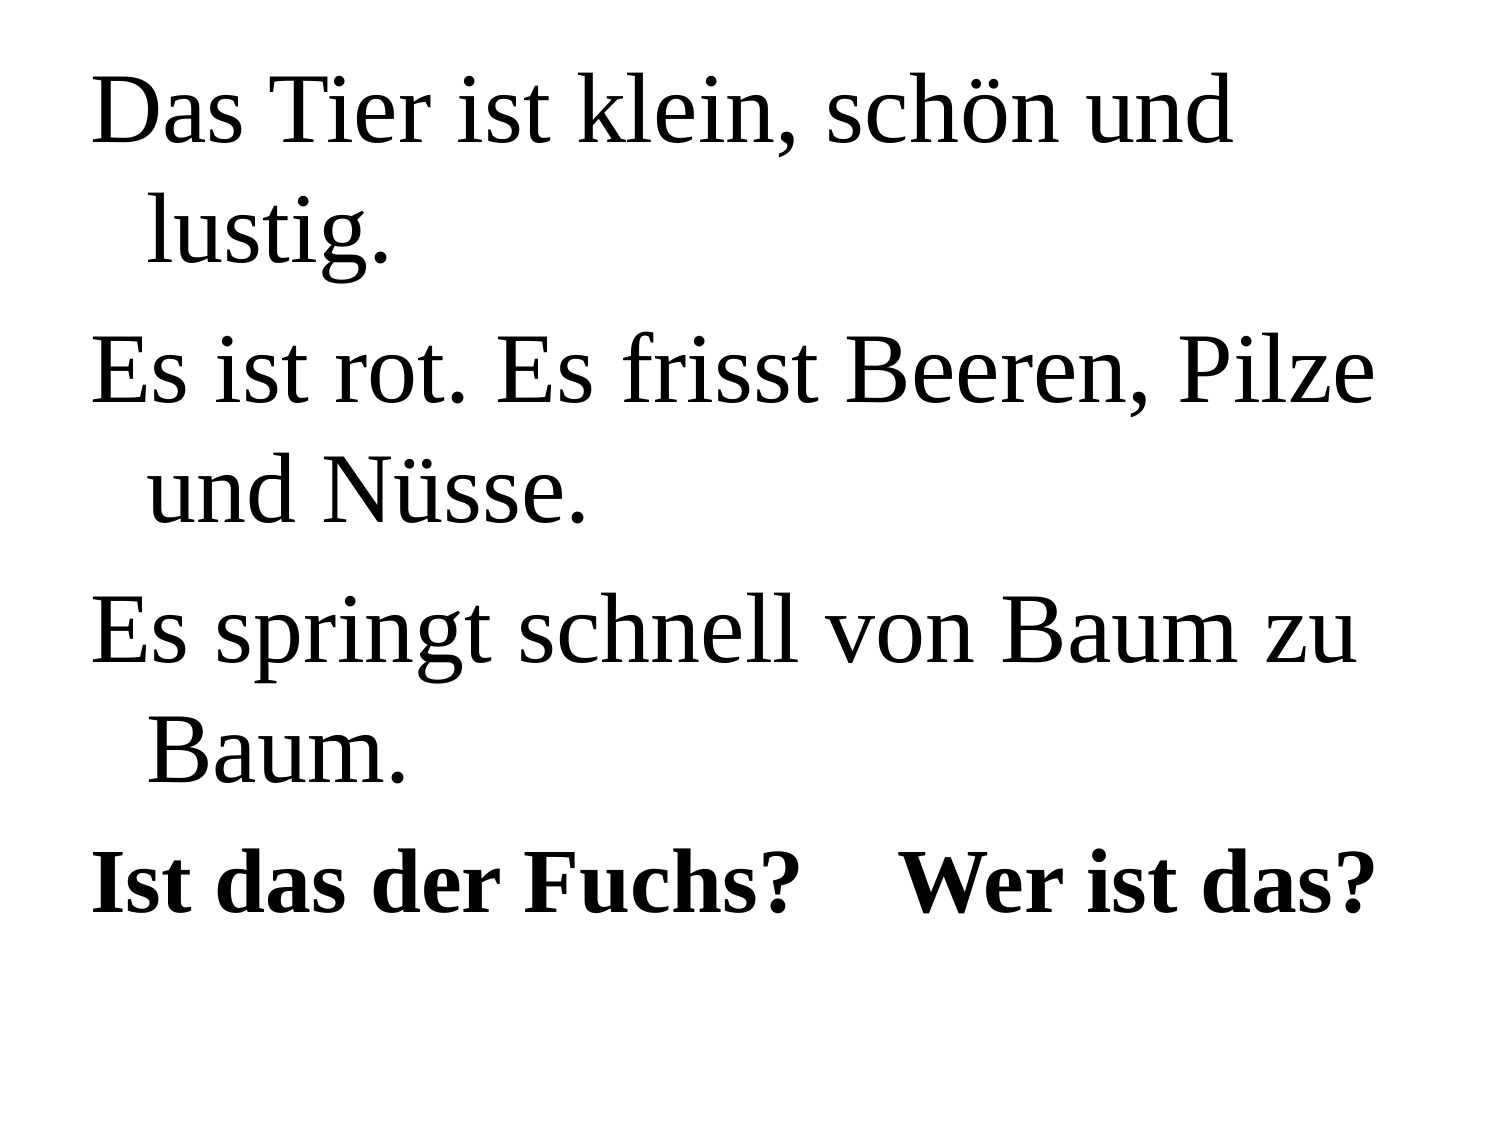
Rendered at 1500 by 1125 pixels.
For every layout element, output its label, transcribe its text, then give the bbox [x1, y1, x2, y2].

list Das Tier ist klein, schön und lustig. Es ist rot. Es frisst Beeren, Pilze und Nüsse. Es springt schnell von Baum zu Baum. Ist das der Fuchs? Wer ist das? [75, 35, 1425, 1005]
